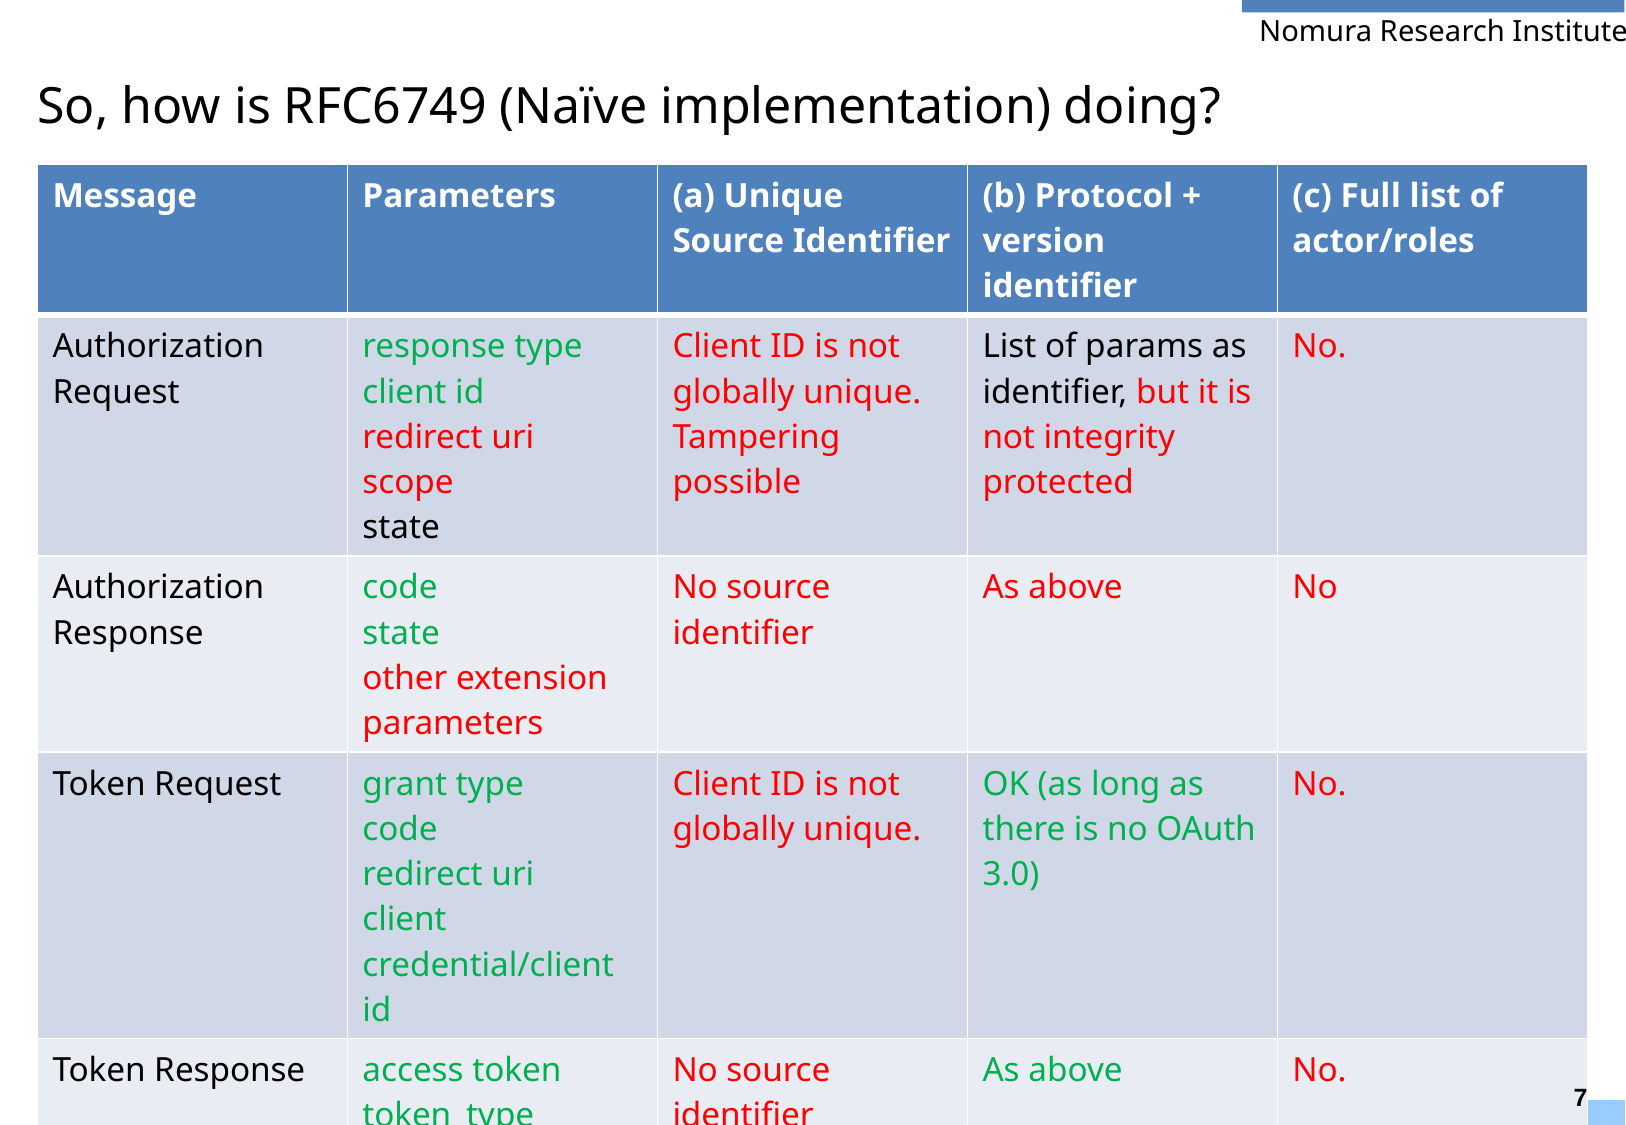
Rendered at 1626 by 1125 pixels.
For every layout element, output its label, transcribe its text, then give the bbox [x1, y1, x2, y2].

table_cell access token token_type expires_in refresh_token others [348, 1039, 657, 1125]
table_cell Client ID is not globally unique. [658, 753, 967, 1038]
table_header (a) Unique Source Identifier [658, 165, 967, 312]
table_cell No [1278, 557, 1587, 751]
table_cell Authorization Request [38, 318, 347, 555]
table_cell No. [1278, 1039, 1587, 1125]
table_header Message [38, 165, 347, 312]
table_cell Client ID is not globally unique. Tampering possible [658, 318, 967, 555]
table_cell Token Request [38, 753, 347, 1038]
title So, how is RFC6749 (Naïve implementation) doing? [37, 49, 1588, 142]
table_header (c) Full list of actor/roles [1278, 165, 1587, 312]
table_cell grant type code redirect uri client credential/client id [348, 753, 657, 1038]
table_cell As above [968, 1039, 1277, 1125]
table_cell code state other extension parameters [348, 557, 657, 751]
table_cell No source identifier [658, 557, 967, 751]
table_cell No source identifier [658, 1039, 967, 1125]
table_cell OK (as long as there is no OAuth 3.0) [968, 753, 1277, 1038]
table_cell response type client id redirect uri scope state [348, 318, 657, 555]
table_cell List of params as identifier, but it is not integrity protected [968, 318, 1277, 555]
table_cell No. [1278, 318, 1587, 555]
table_cell As above [968, 557, 1277, 751]
table_cell Token Response [38, 1039, 347, 1125]
table_cell No. [1278, 753, 1587, 1038]
table_header (b) Protocol + version identifier [968, 165, 1277, 312]
table_cell Authorization Response [38, 557, 347, 751]
slide_number 7 [1479, 1078, 1588, 1116]
table_header Parameters [348, 165, 657, 312]
